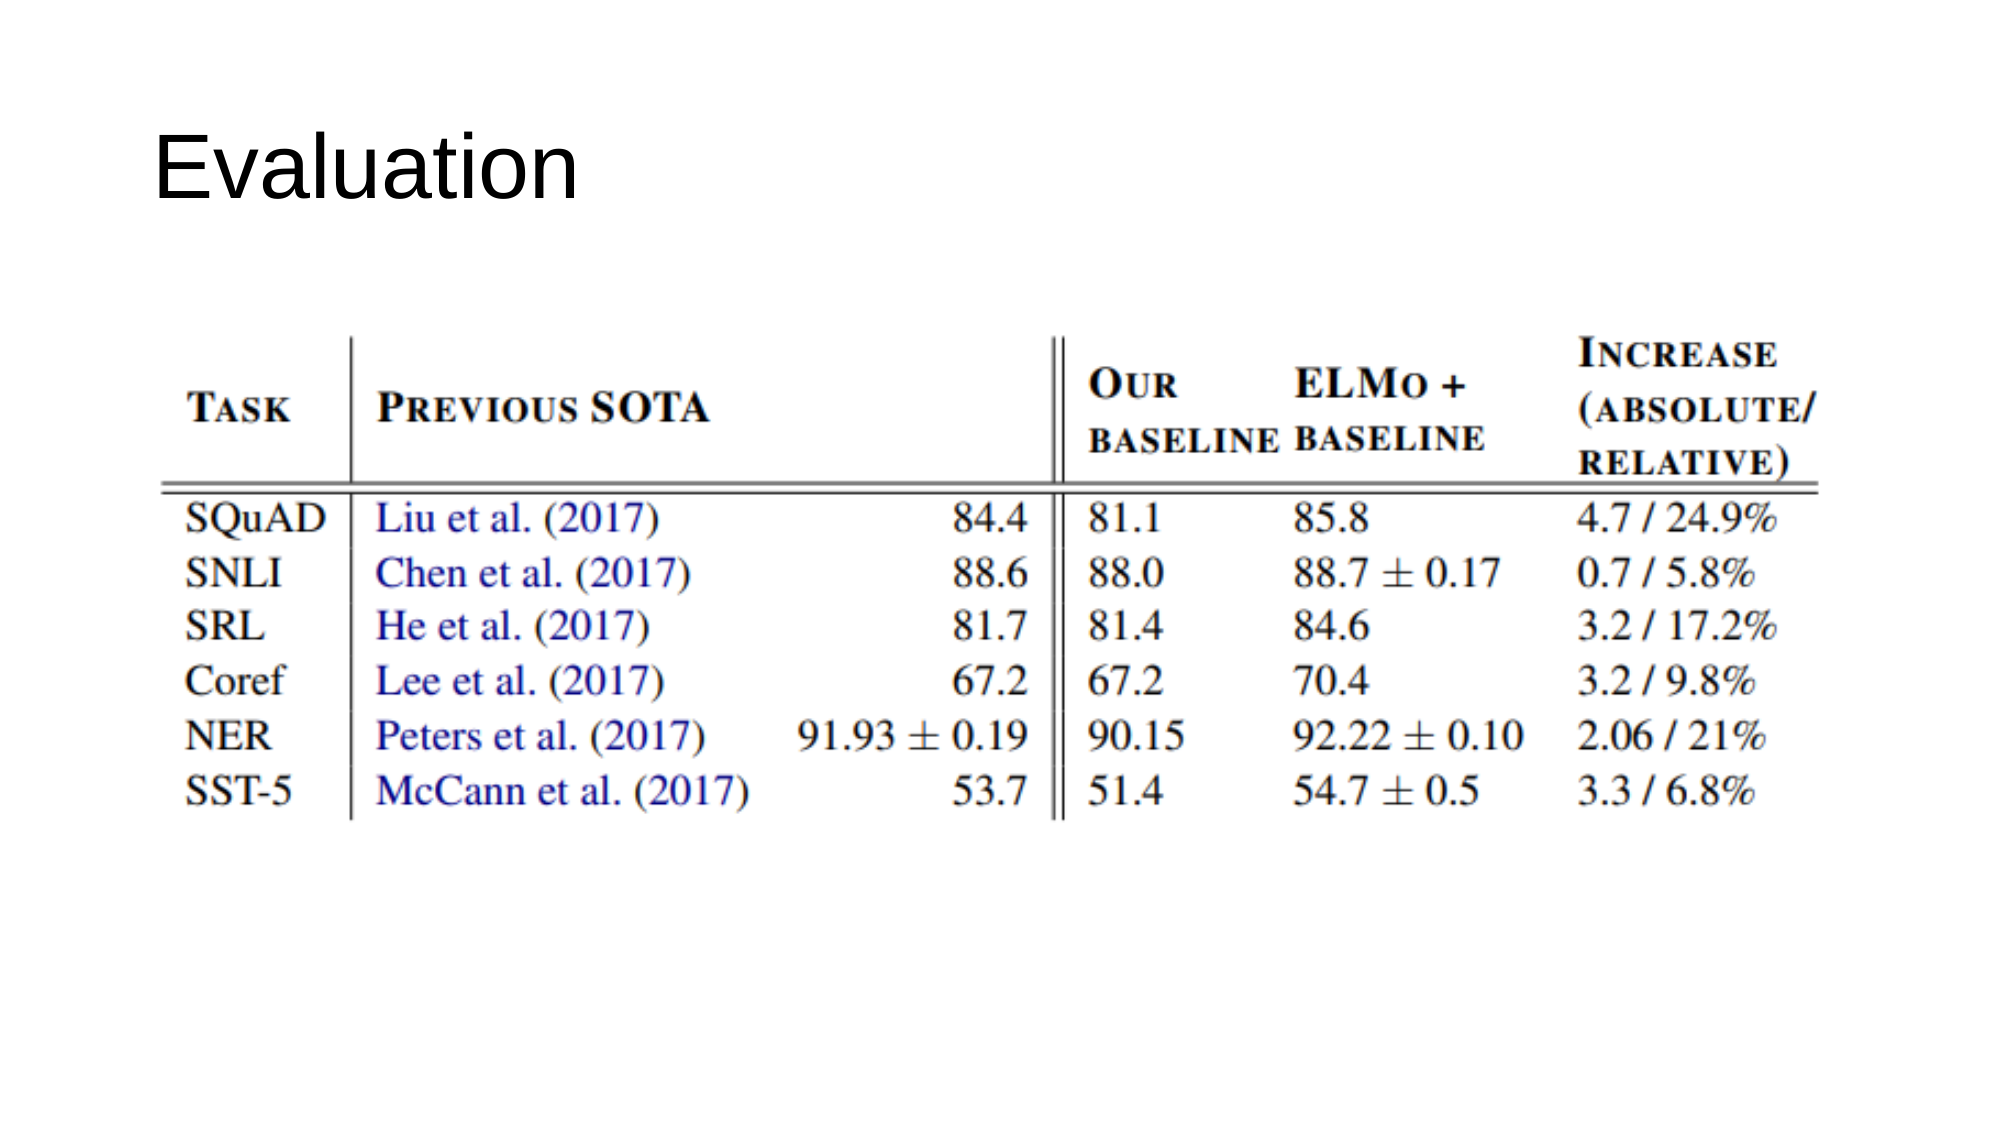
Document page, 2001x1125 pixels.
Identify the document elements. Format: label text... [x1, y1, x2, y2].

title Evaluation [137, 59, 1863, 278]
picture [146, 277, 1863, 847]
